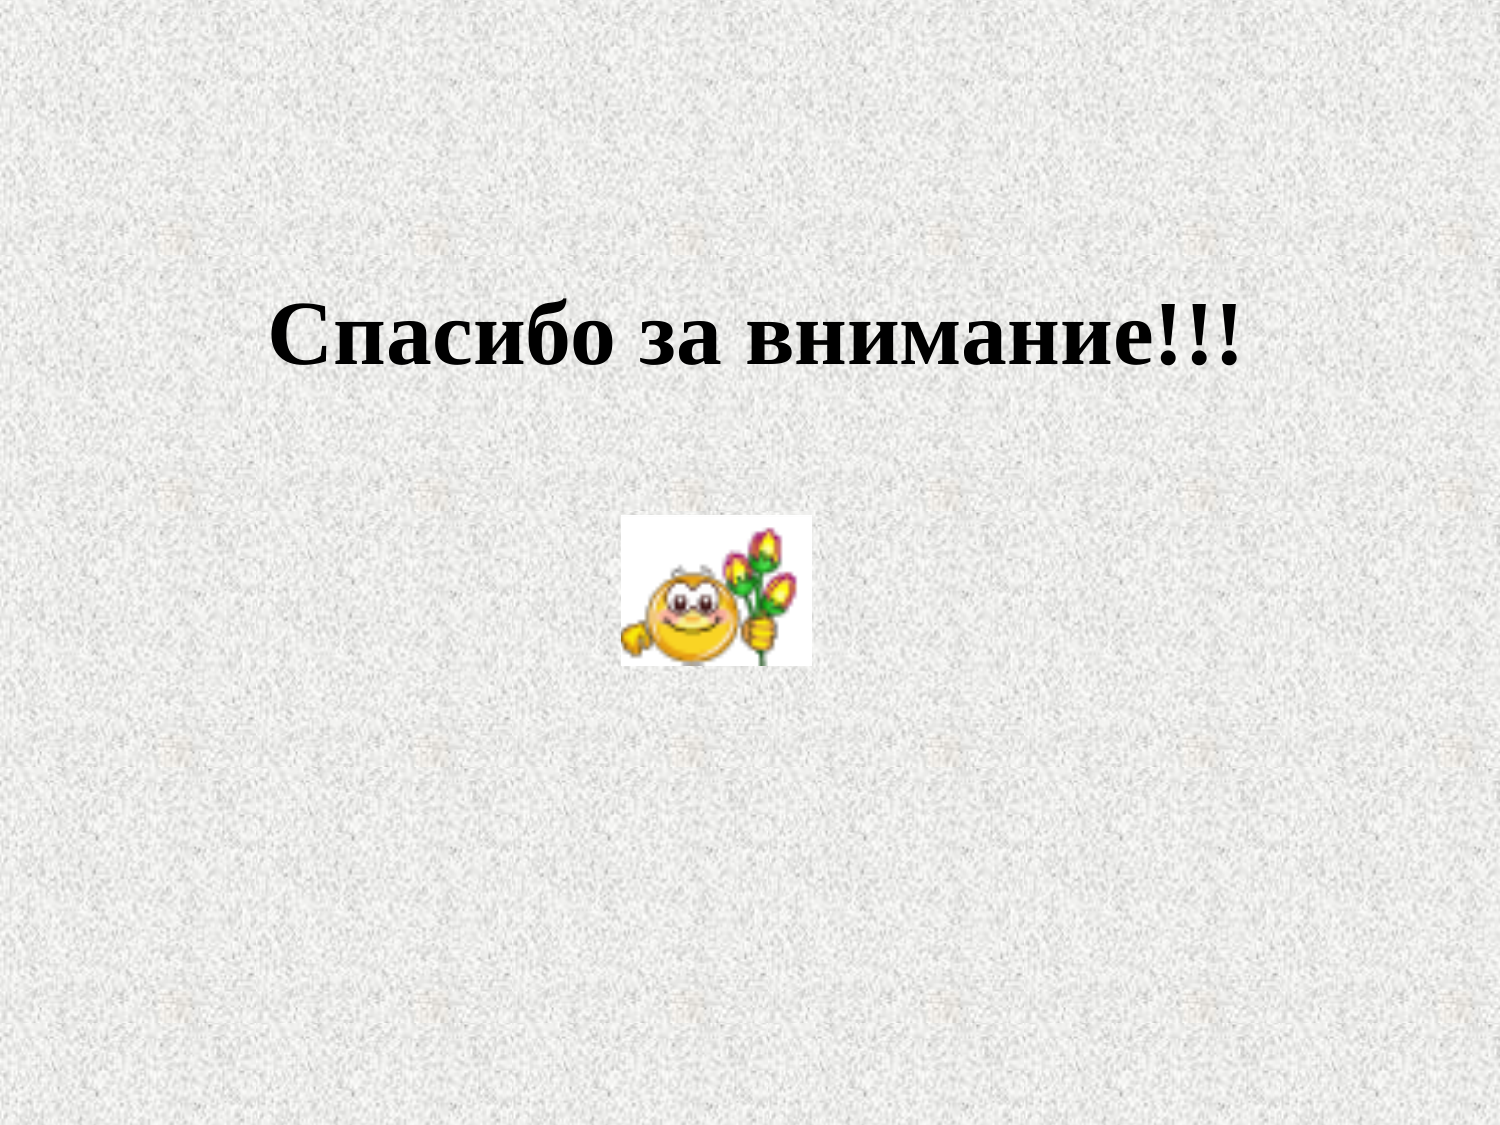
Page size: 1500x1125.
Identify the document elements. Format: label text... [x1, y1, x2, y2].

title Спасибо за внимание!!! [81, 234, 1433, 423]
picture [0, 0, 1500, 1125]
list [620, 515, 812, 666]
